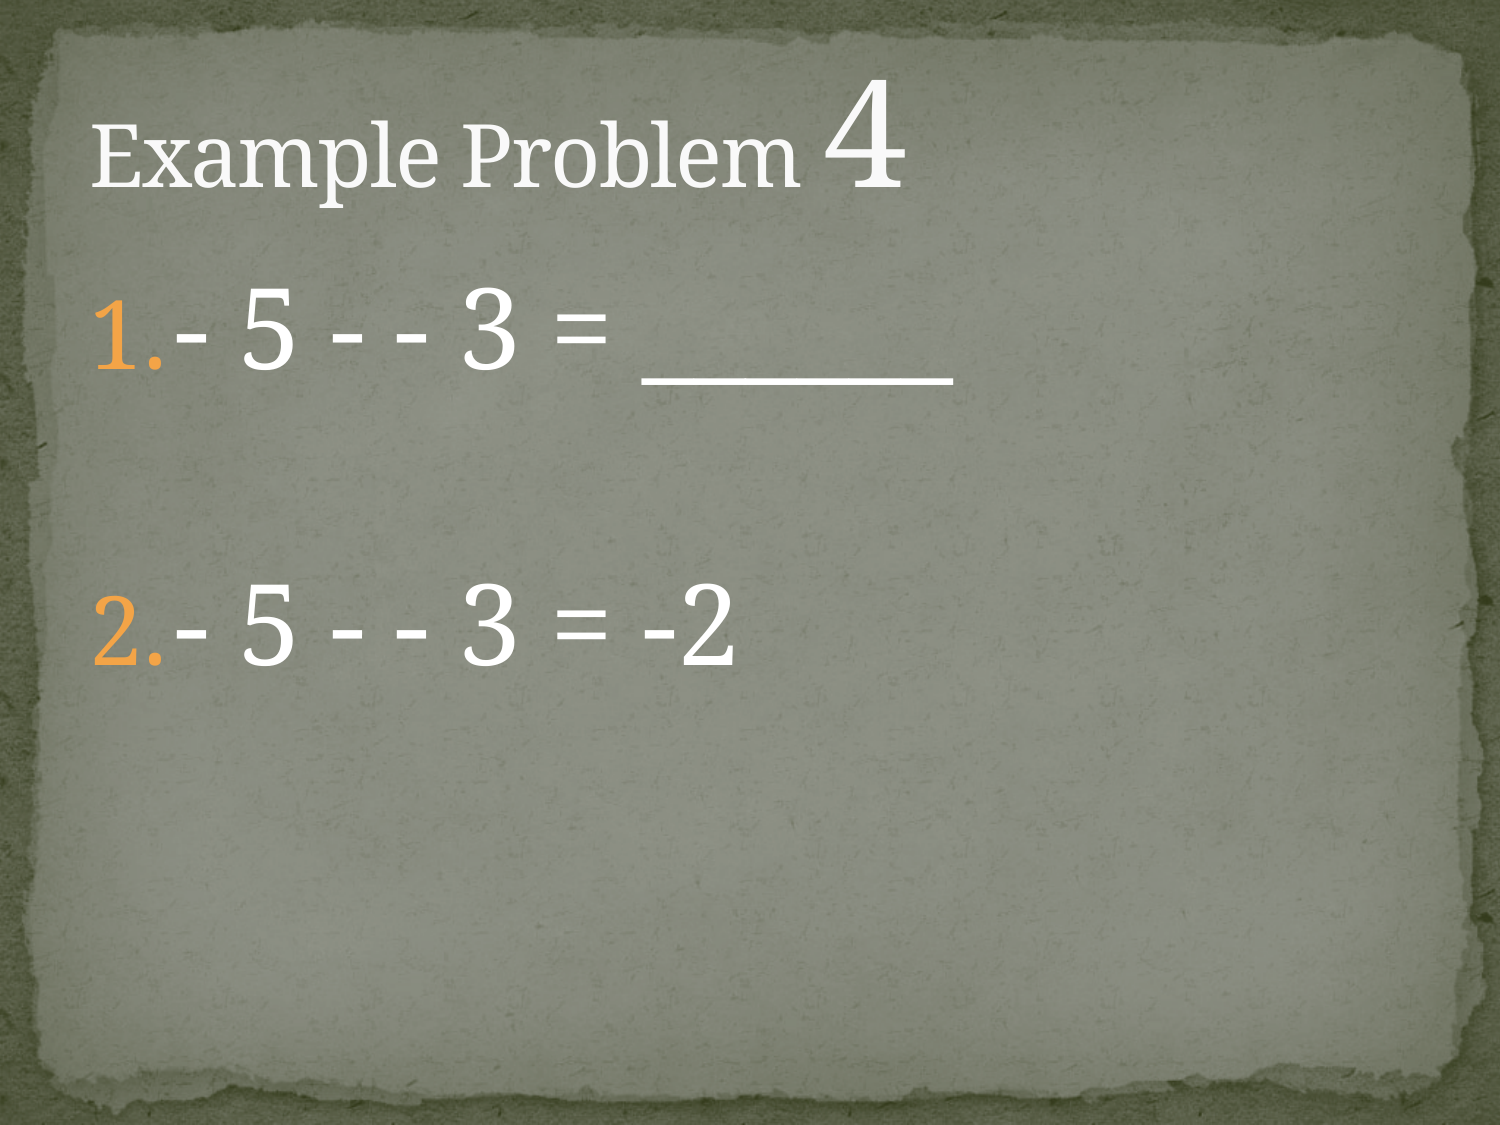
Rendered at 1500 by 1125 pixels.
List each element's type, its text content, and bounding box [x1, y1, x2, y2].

title Example Problem 4 [74, 24, 1425, 225]
list - 5 - - 3 = ______ - 5 - - 3 = -2 [75, 249, 1425, 1000]
